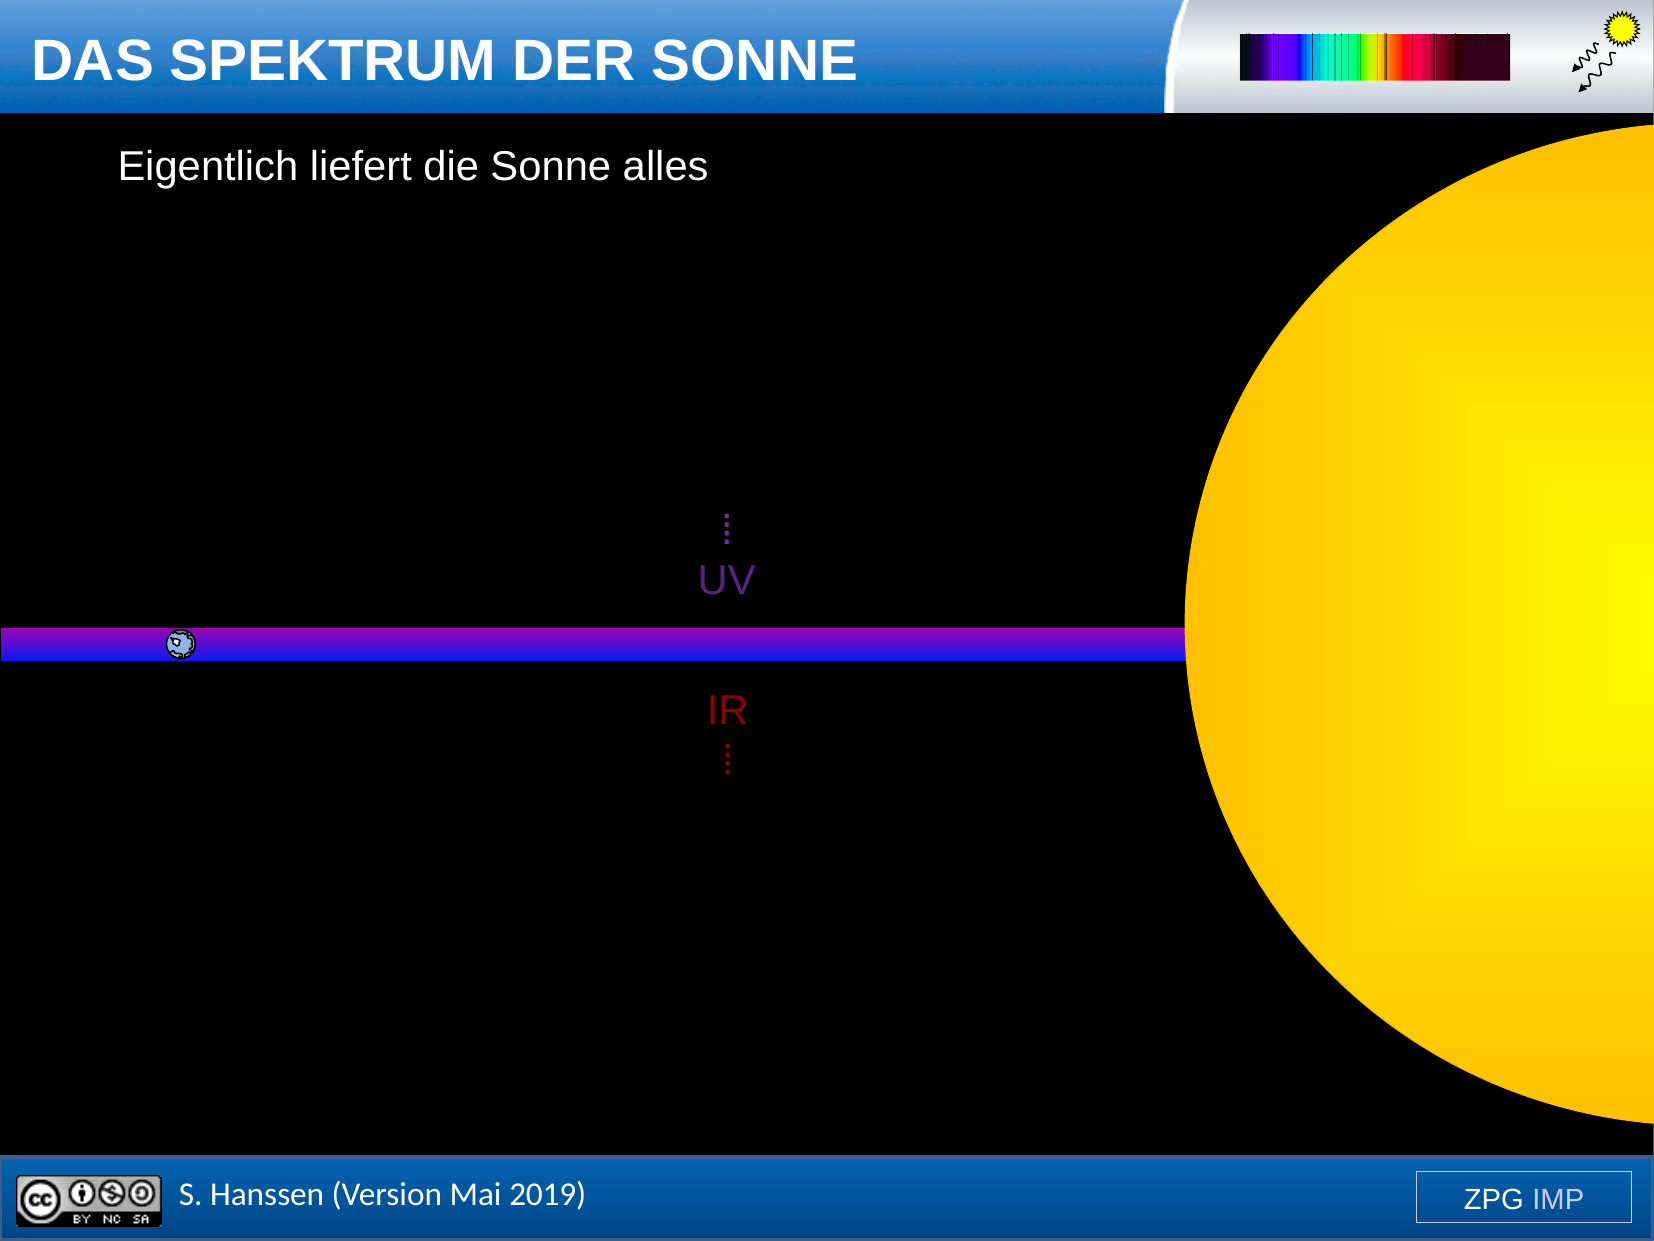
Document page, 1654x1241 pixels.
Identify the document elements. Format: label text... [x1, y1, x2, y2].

text_box ⁞ UV [678, 494, 775, 611]
text_box IR⁞ [685, 674, 771, 791]
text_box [166, 629, 196, 659]
text_box [1185, 125, 1654, 1124]
picture [0, 0, 1654, 113]
text_box [0, 625, 1186, 663]
picture [16, 1175, 162, 1227]
text_box Eigentlich liefert die Sonne alles [100, 130, 1593, 198]
